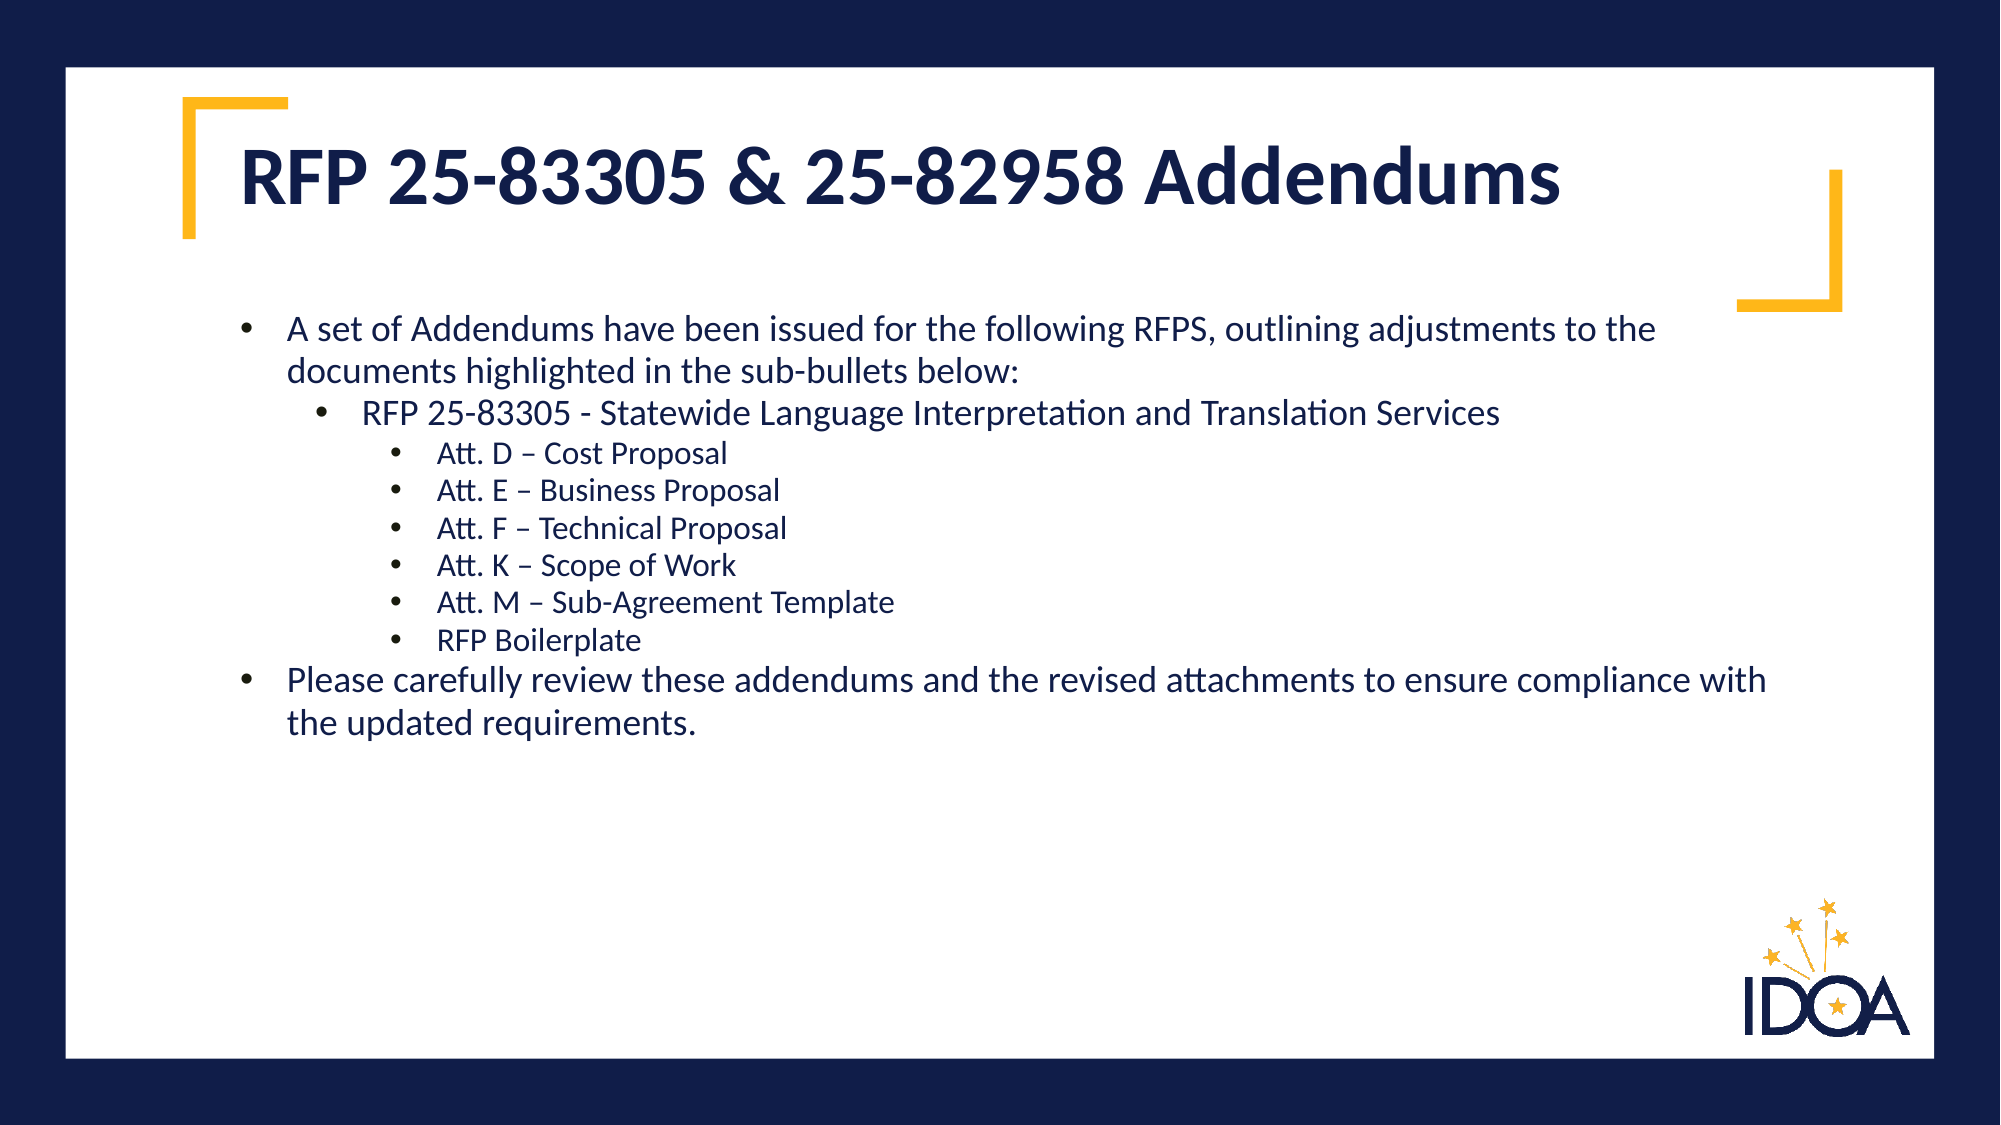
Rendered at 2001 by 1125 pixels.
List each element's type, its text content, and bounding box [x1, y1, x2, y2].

list A set of Addendums have been issued for the following RFPS, outlining adjustments to the documents highlighted in the sub-bullets below: RFP 25-83305 - Statewide Language Interpretation and Translation Services Att. D – Cost Proposal Att. E – Business Proposal Att. F – Technical Proposal Att. K – Scope of Work Att. M – Sub-Agreement Template RFP Boilerplate Please carefully review these addendums and the revised attachments to ensure compliance with the updated requirements. [225, 299, 1800, 940]
title RFP 25-83305 & 25-82958 Addendums [225, 125, 1800, 262]
picture [1702, 857, 1959, 1114]
